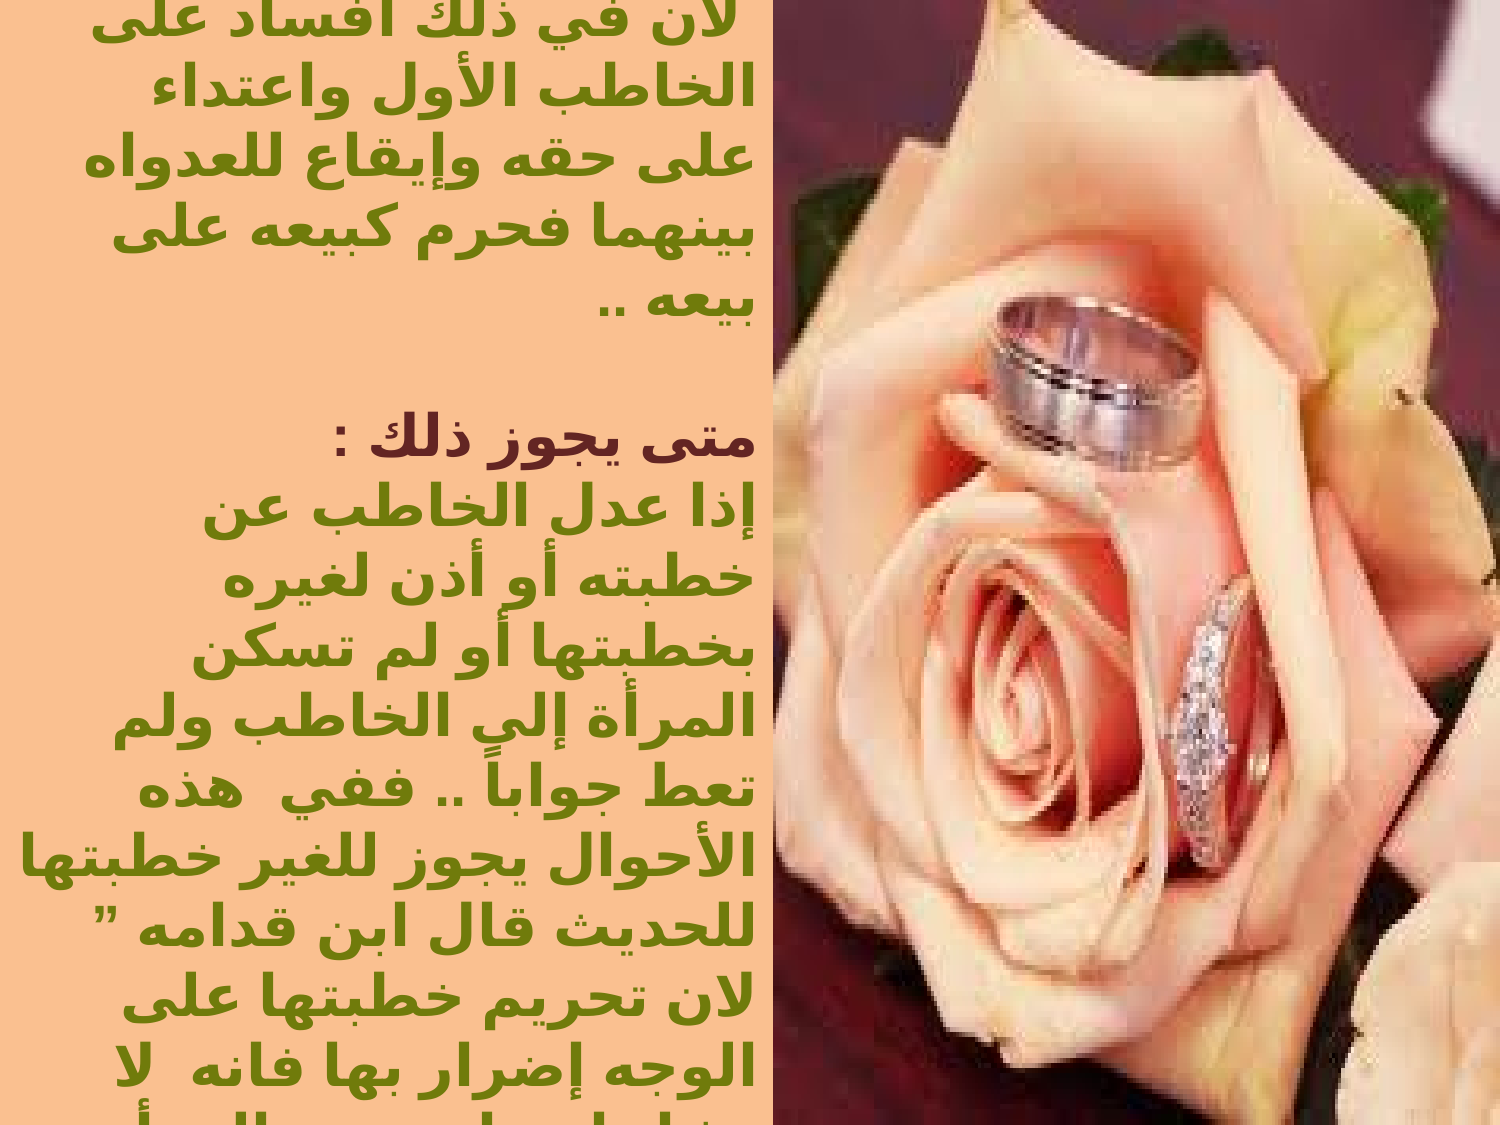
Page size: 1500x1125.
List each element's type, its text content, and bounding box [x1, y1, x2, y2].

picture [773, 0, 1500, 1125]
text_box ز) المرأة المخطوبه للغير إن أجيب : فلا تحل خطبتها .. لماذا؟ لأن في ذلك أفساد على الخاطب الأول واعتداء على حقه وإيقاع للعدواه بينهما فحرم كبيعه على بيعه .. متى يجوز ذلك : إذا عدل الخاطب عن خطبته أو أذن لغيره بخطبتها أو لم تسكن المرأة إلى الخاطب ولم تعط جواباً .. ففي هذه الأحوال يجوز للغير خطبتها للحديث قال ابن قدامه ” لان تحريم خطبتها على الوجه إضرار بها فانه لا يشاء احد إن يمنع المرأة النكاح إلا منعها بخطبته إياها ”.. [0, 0, 771, 1125]
